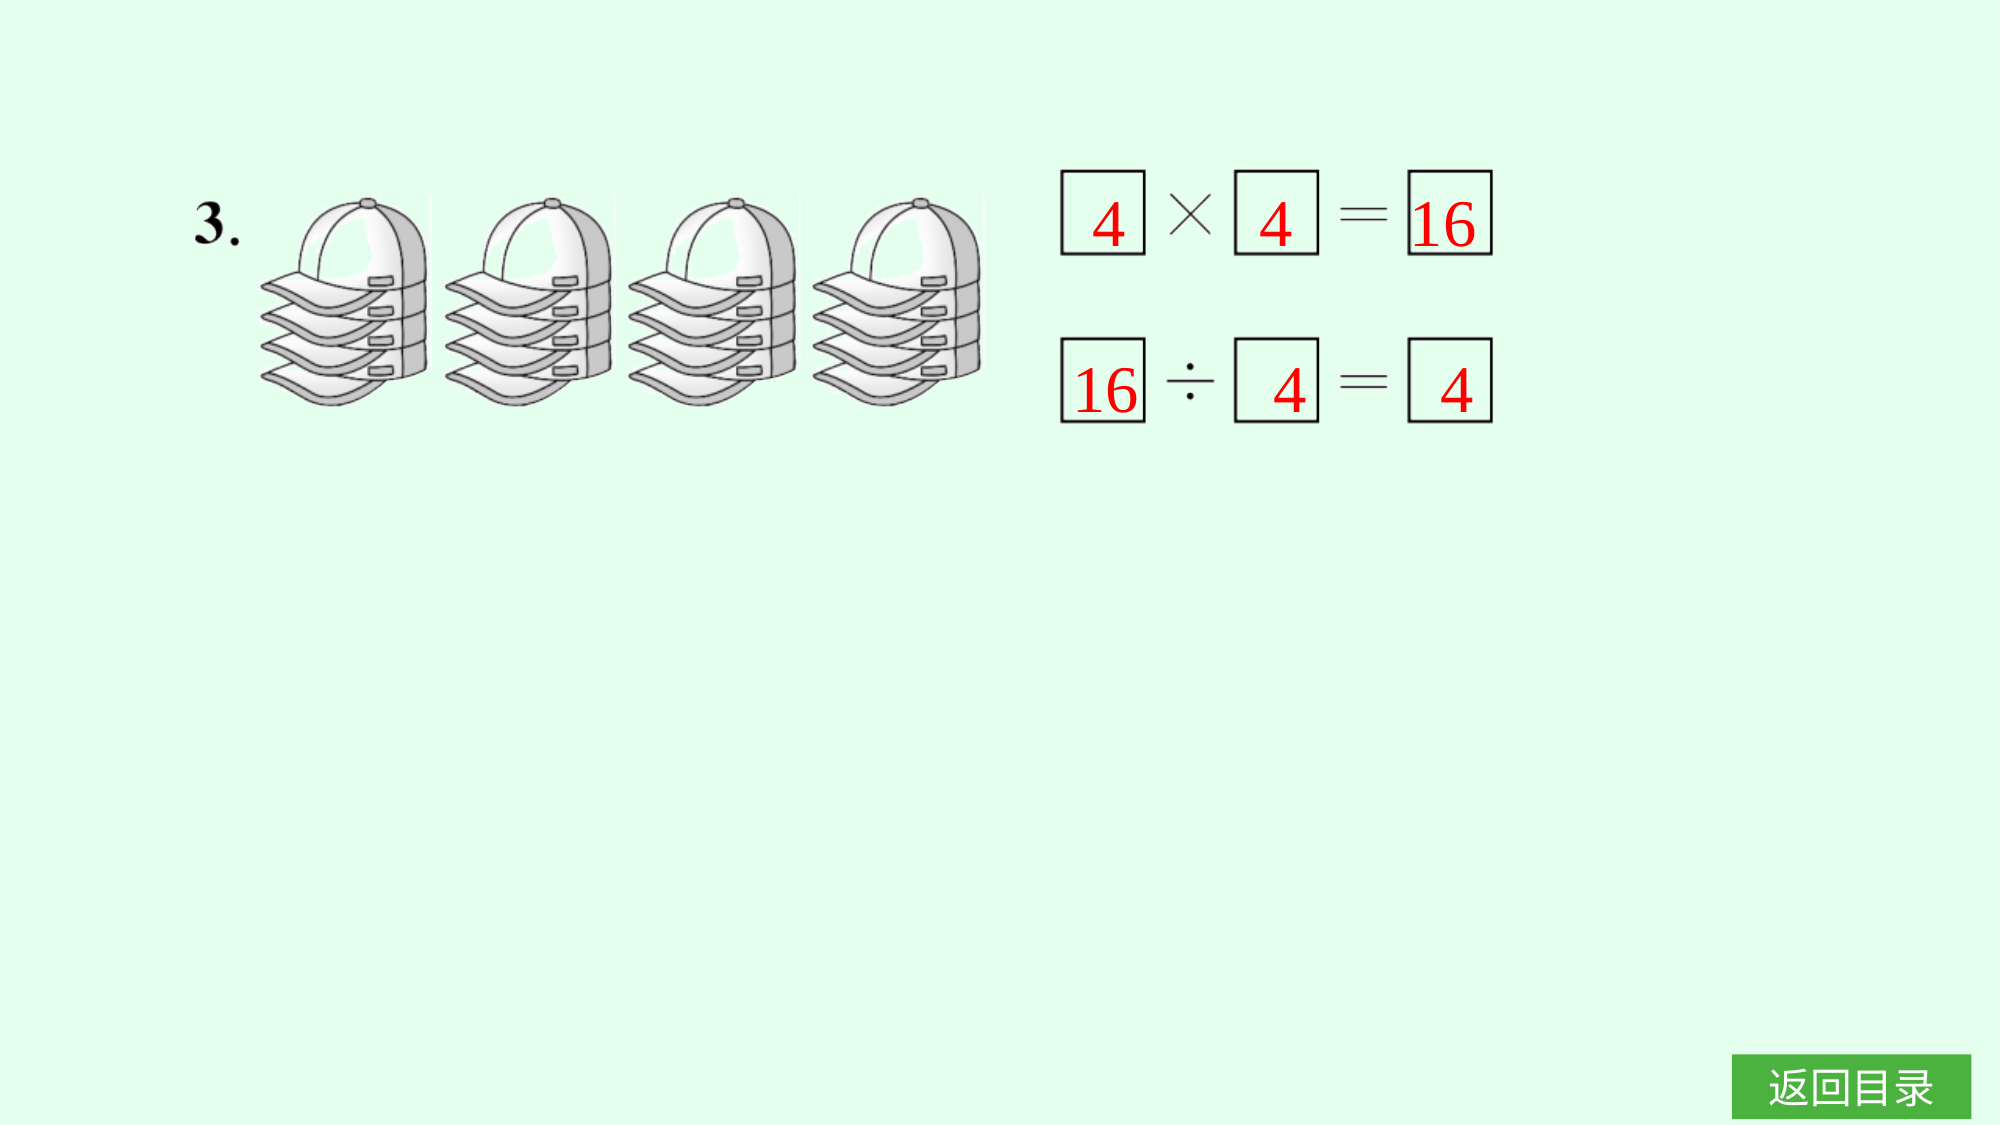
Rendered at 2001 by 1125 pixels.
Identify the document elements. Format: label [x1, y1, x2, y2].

picture [169, 156, 1598, 443]
